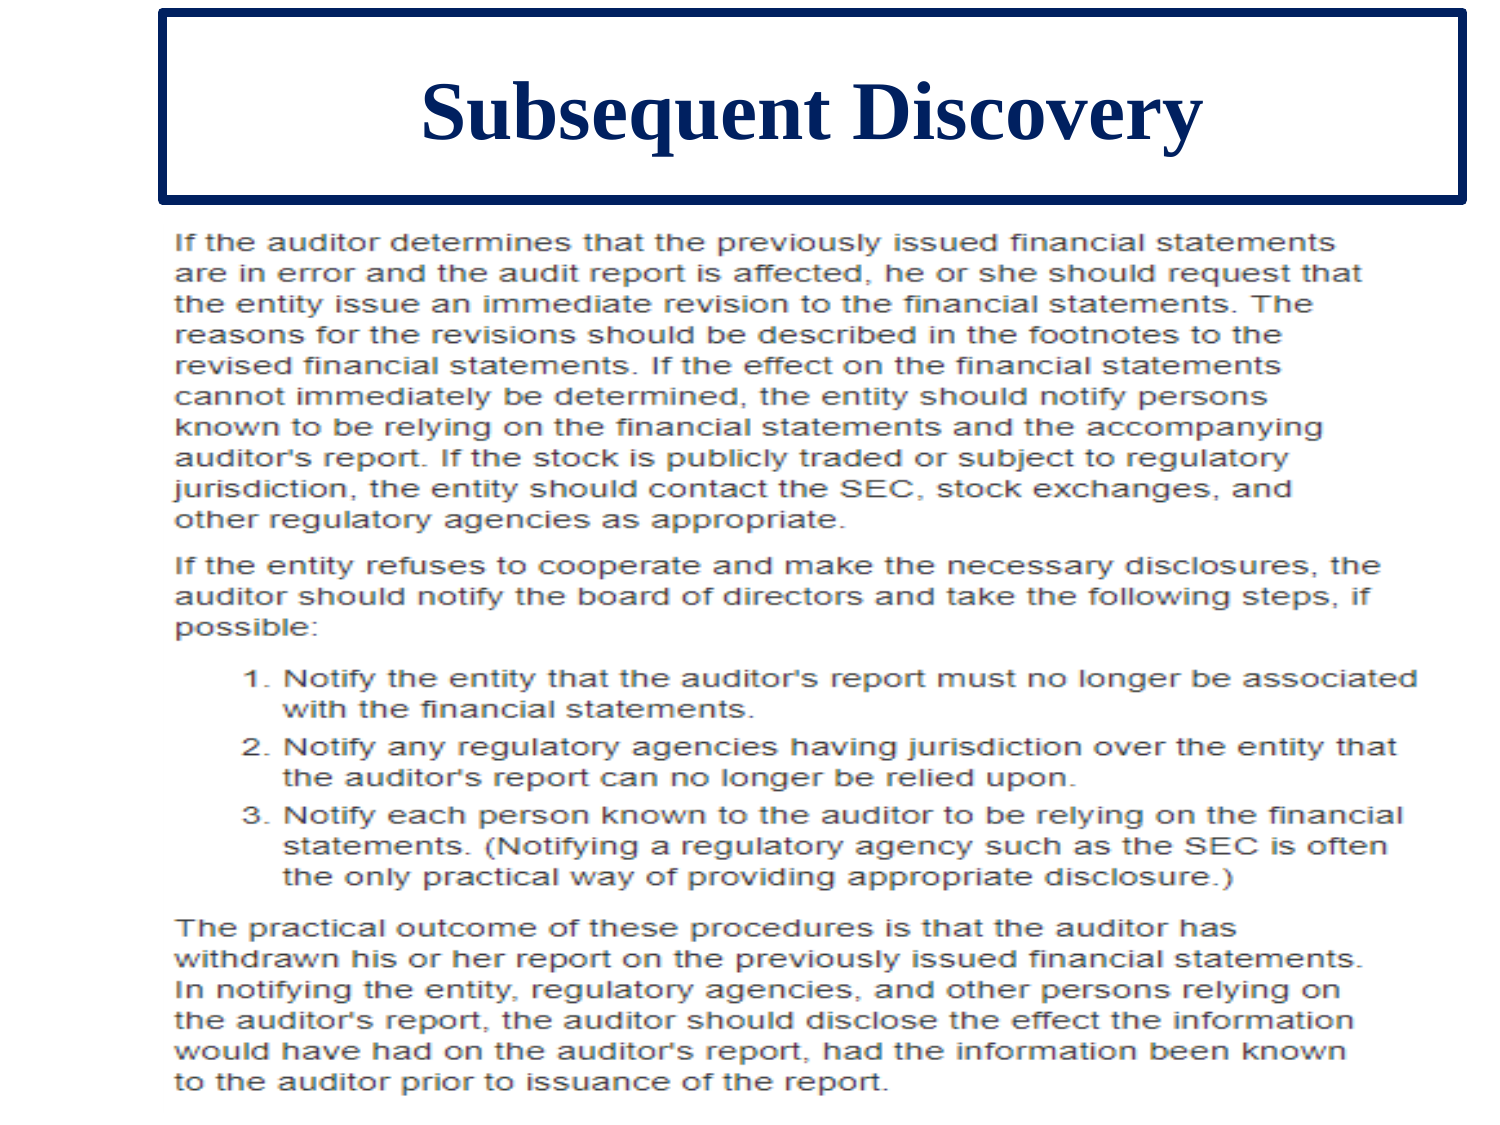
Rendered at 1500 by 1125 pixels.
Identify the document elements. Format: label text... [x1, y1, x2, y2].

title Subsequent Discovery [158, 8, 1467, 205]
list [162, 224, 1500, 1113]
